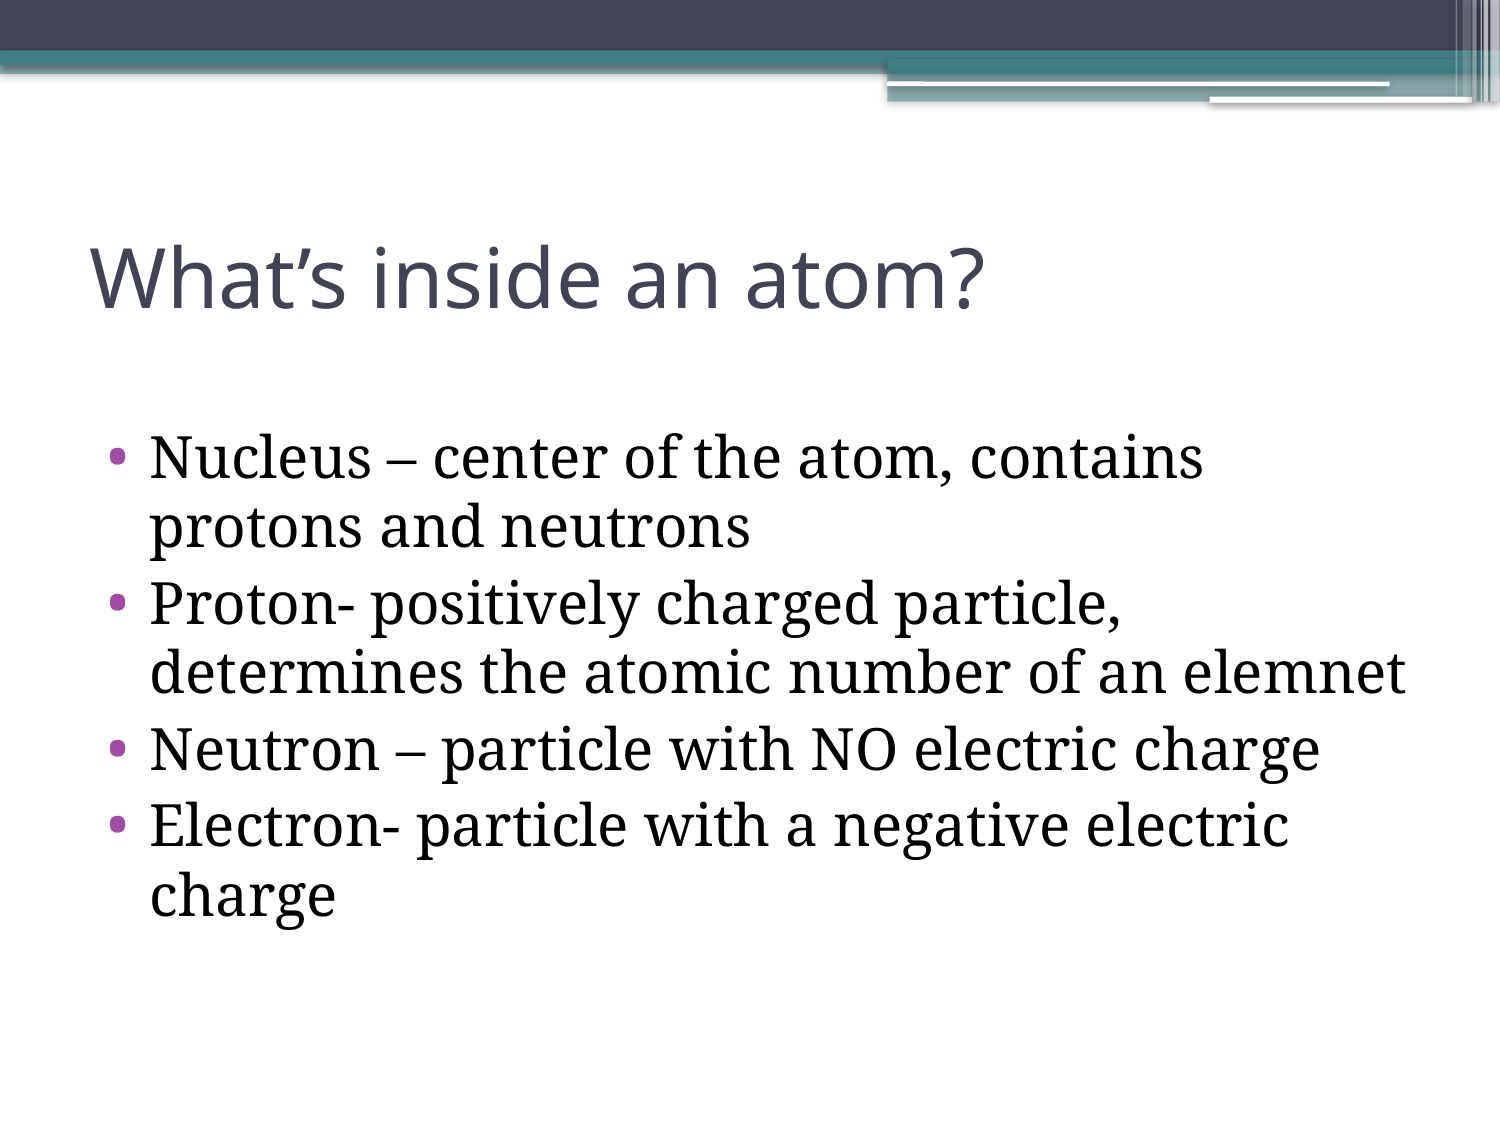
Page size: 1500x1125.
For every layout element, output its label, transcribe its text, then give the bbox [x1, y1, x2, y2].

list Nucleus – center of the atom, contains protons and neutrons Proton- positively charged particle, determines the atomic number of an elemnet Neutron – particle with NO electric charge Electron- particle with a negative electric charge [75, 412, 1425, 956]
title What’s inside an atom? [75, 187, 1425, 363]
